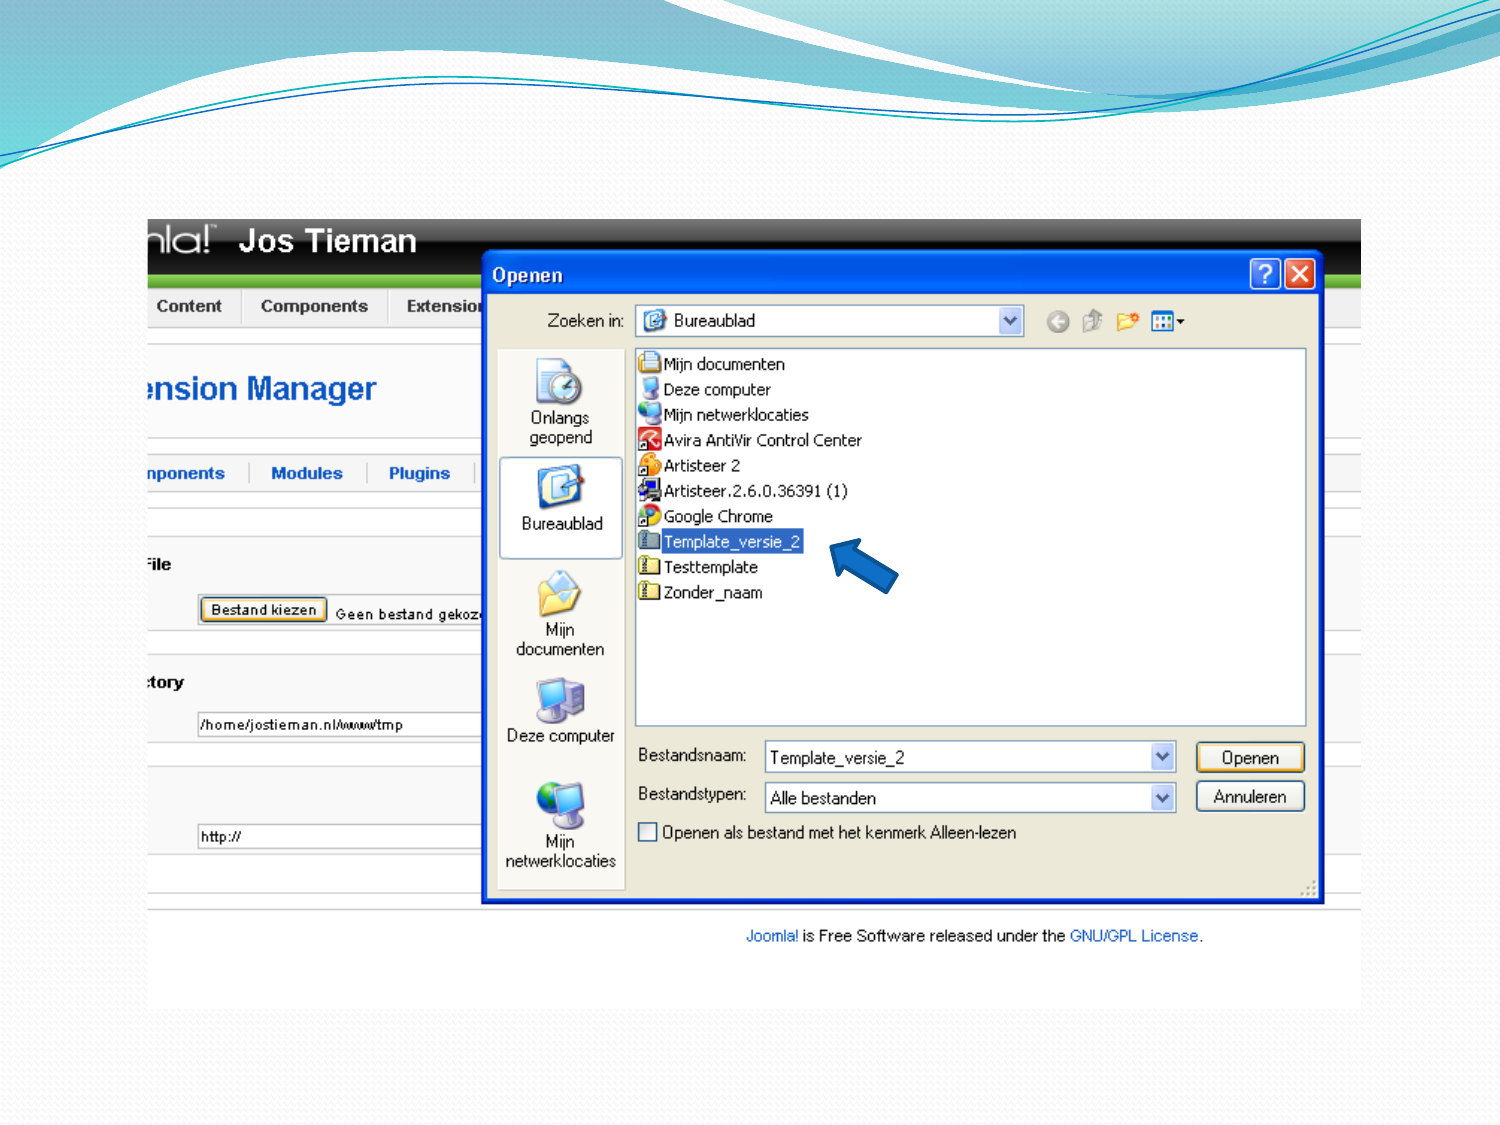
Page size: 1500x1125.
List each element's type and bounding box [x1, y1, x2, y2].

picture [147, 219, 1362, 1009]
text_box [0, 0, 1500, 74]
